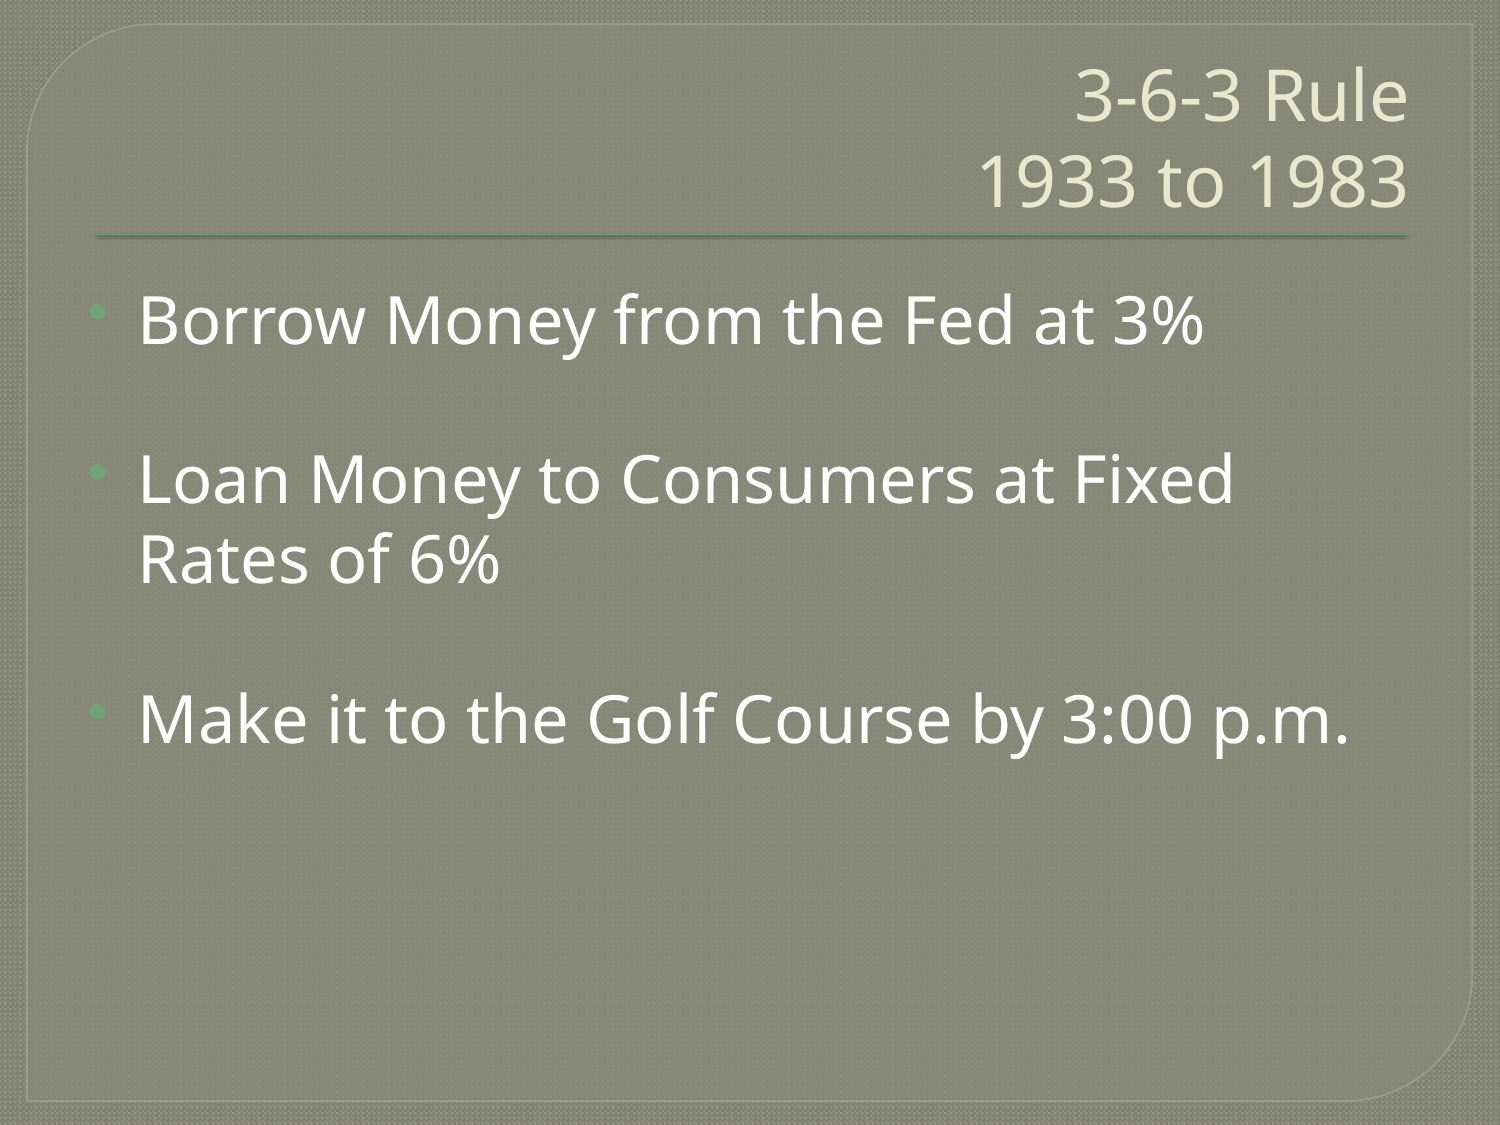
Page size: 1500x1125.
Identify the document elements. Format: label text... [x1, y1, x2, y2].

list Borrow Money from the Fed at 3% Loan Money to Consumers at Fixed Rates of 6% Make it to the Golf Course by 3:00 p.m. [75, 270, 1425, 1013]
title 3-6-3 Rule 1933 to 1983 [75, 41, 1425, 230]
